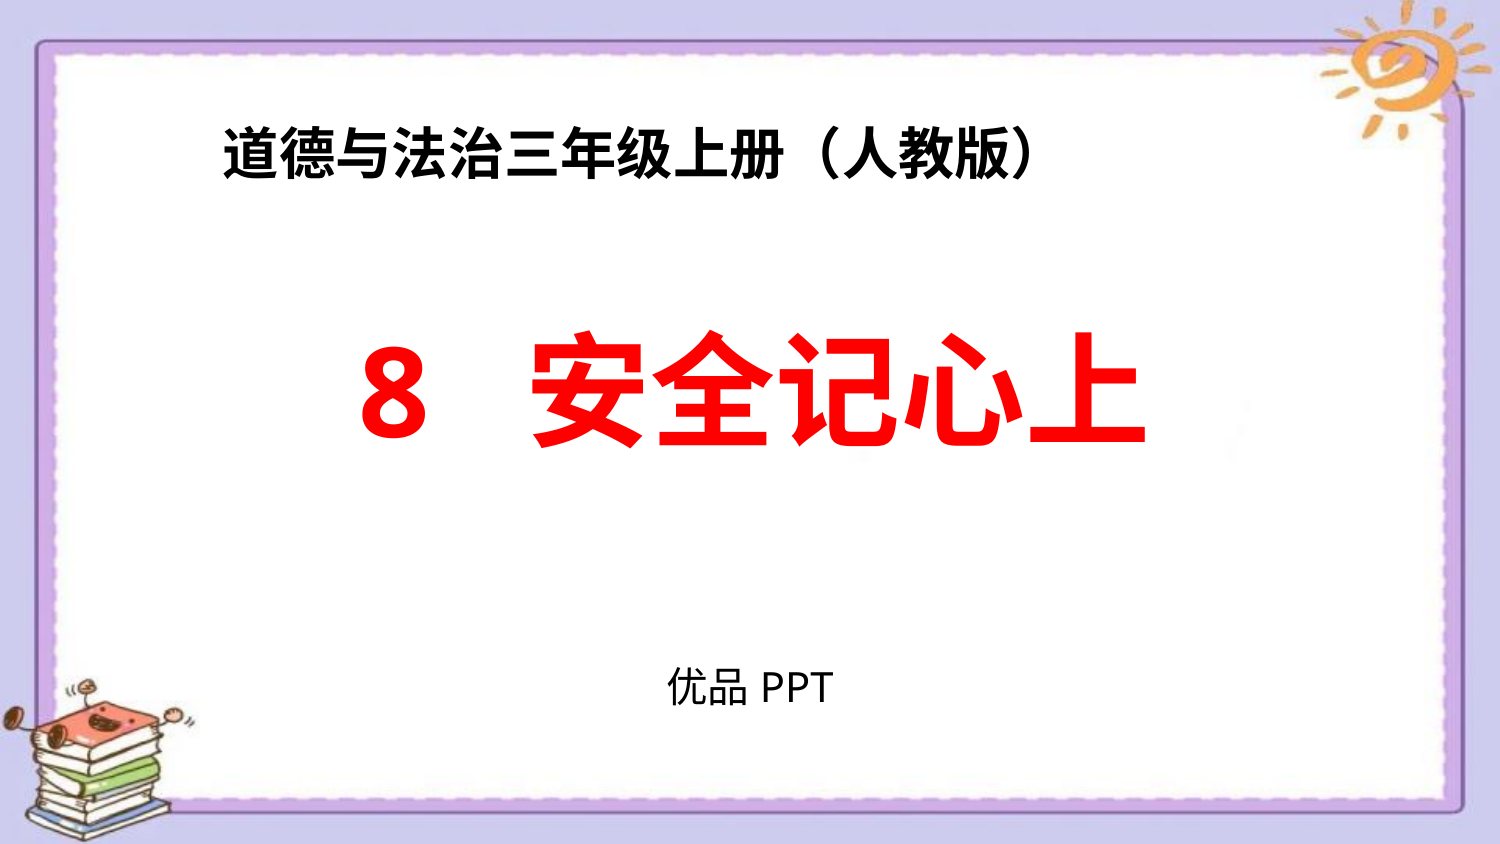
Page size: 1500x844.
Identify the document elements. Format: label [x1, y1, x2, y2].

list [0, 0, 1500, 844]
